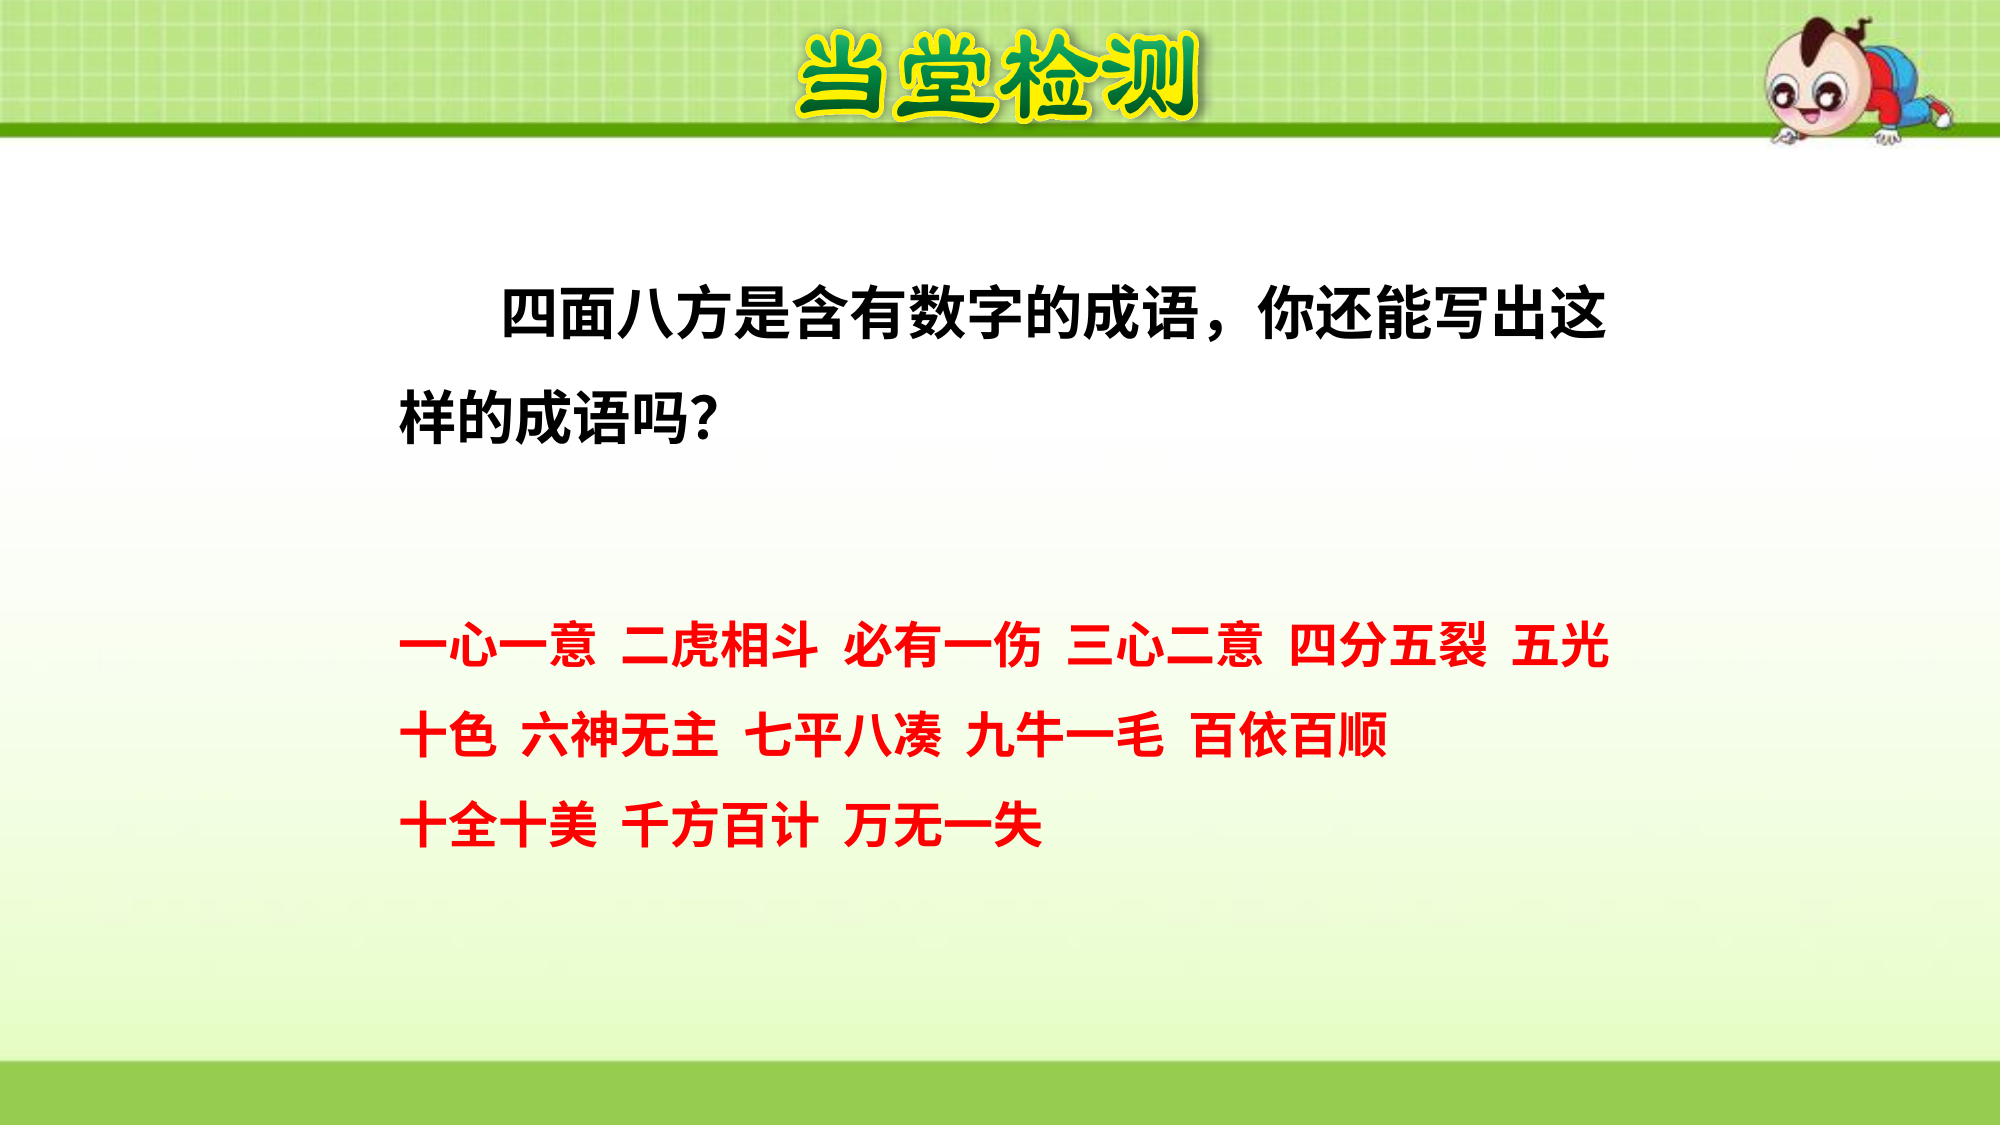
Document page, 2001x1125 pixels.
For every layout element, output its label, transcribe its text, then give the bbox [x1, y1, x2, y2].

picture [0, 0, 2000, 1125]
text_box 四面八方是含有数字的成语，你还能写出这样的成语吗？ [383, 233, 1655, 564]
text_box 一心一意 二虎相斗 必有一伤 三心二意 四分五裂 五光十色 六神无主 七平八凑 九牛一毛 百依百顺 十全十美 千方百计 万无一失 [383, 575, 1657, 861]
